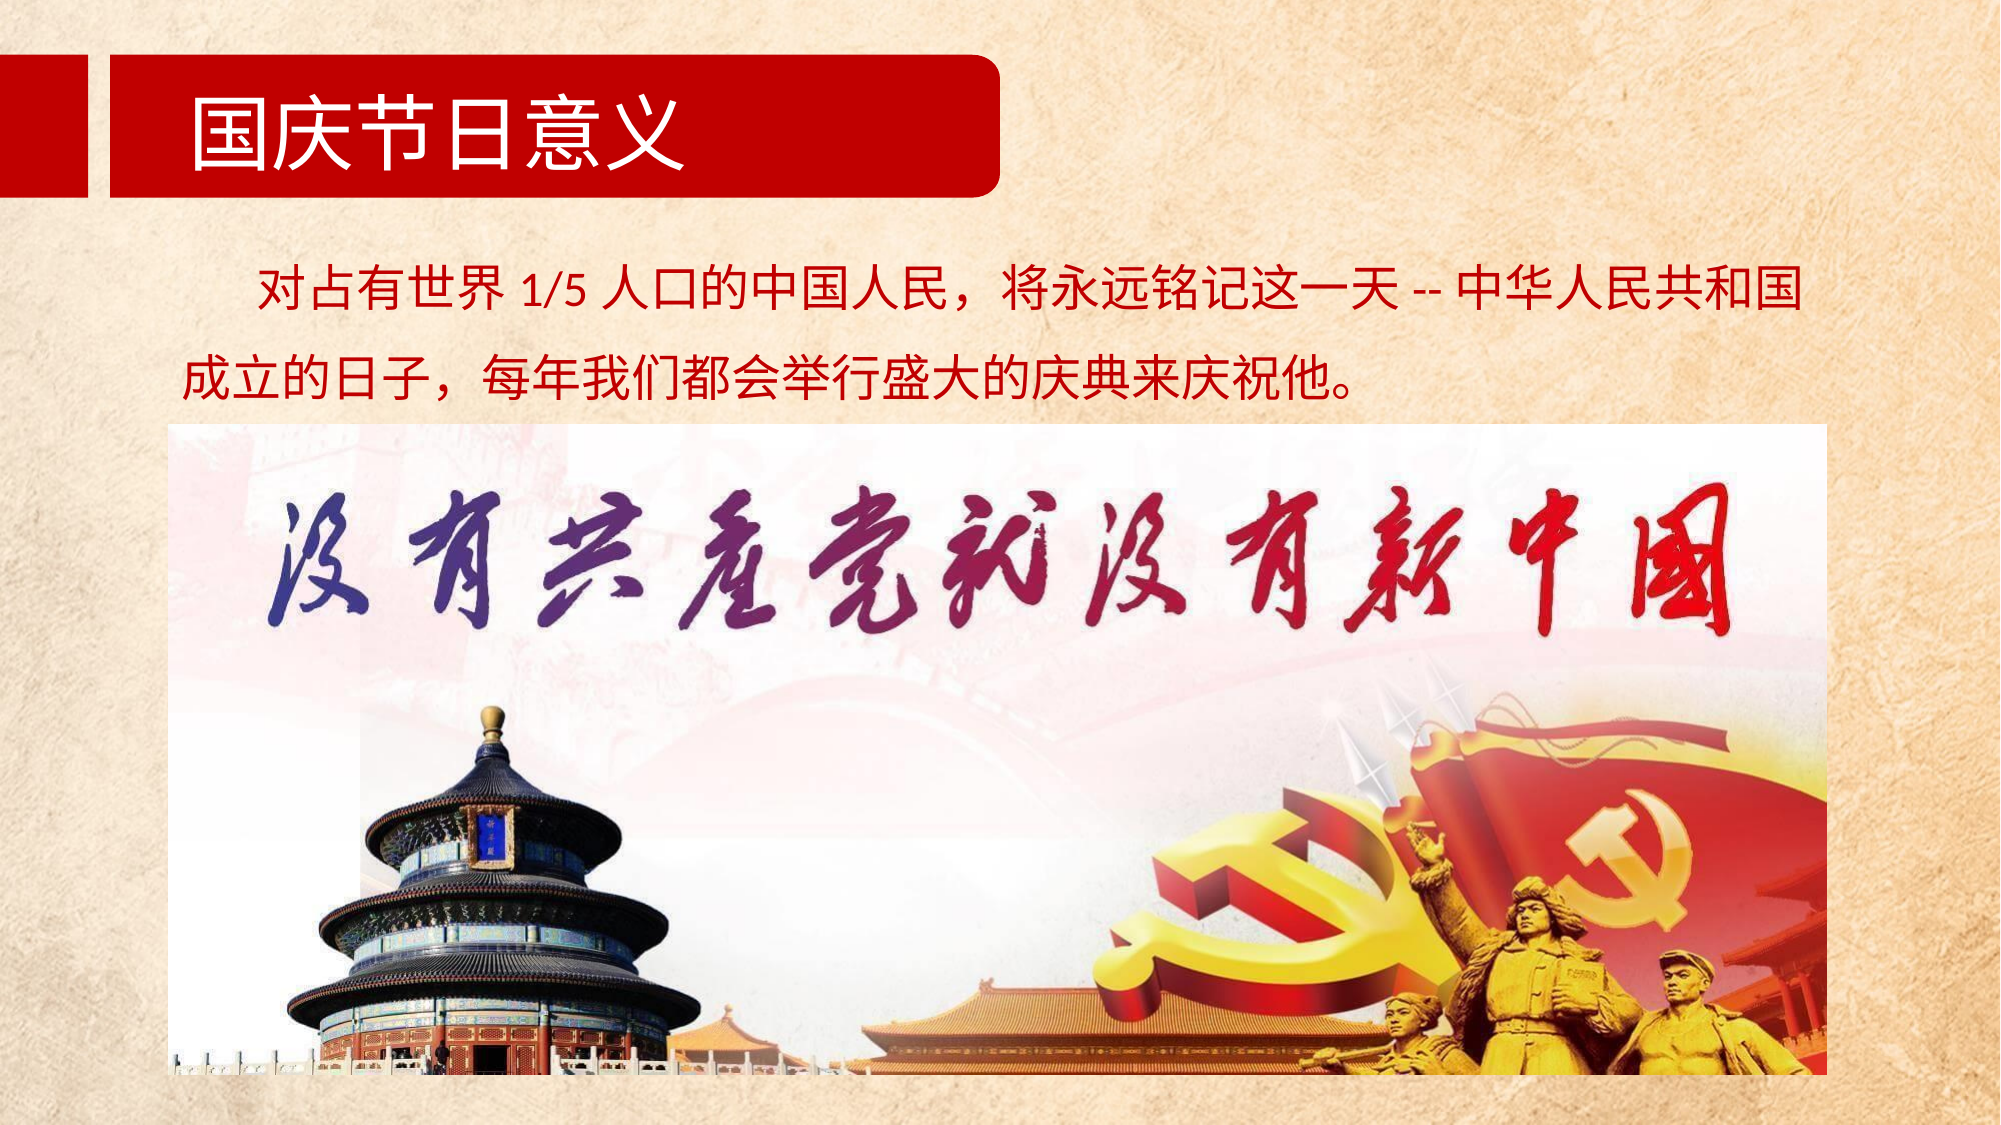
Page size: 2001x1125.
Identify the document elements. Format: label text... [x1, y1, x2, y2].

picture [0, 0, 2001, 1125]
text_box 对占有世界1/5人口的中国人民，将永远铭记这一天--中华人民共和国成立的日子，每年我们都会举行盛大的庆典来庆祝他。 [166, 218, 1834, 414]
text_box 国庆节日意义 [173, 73, 884, 189]
